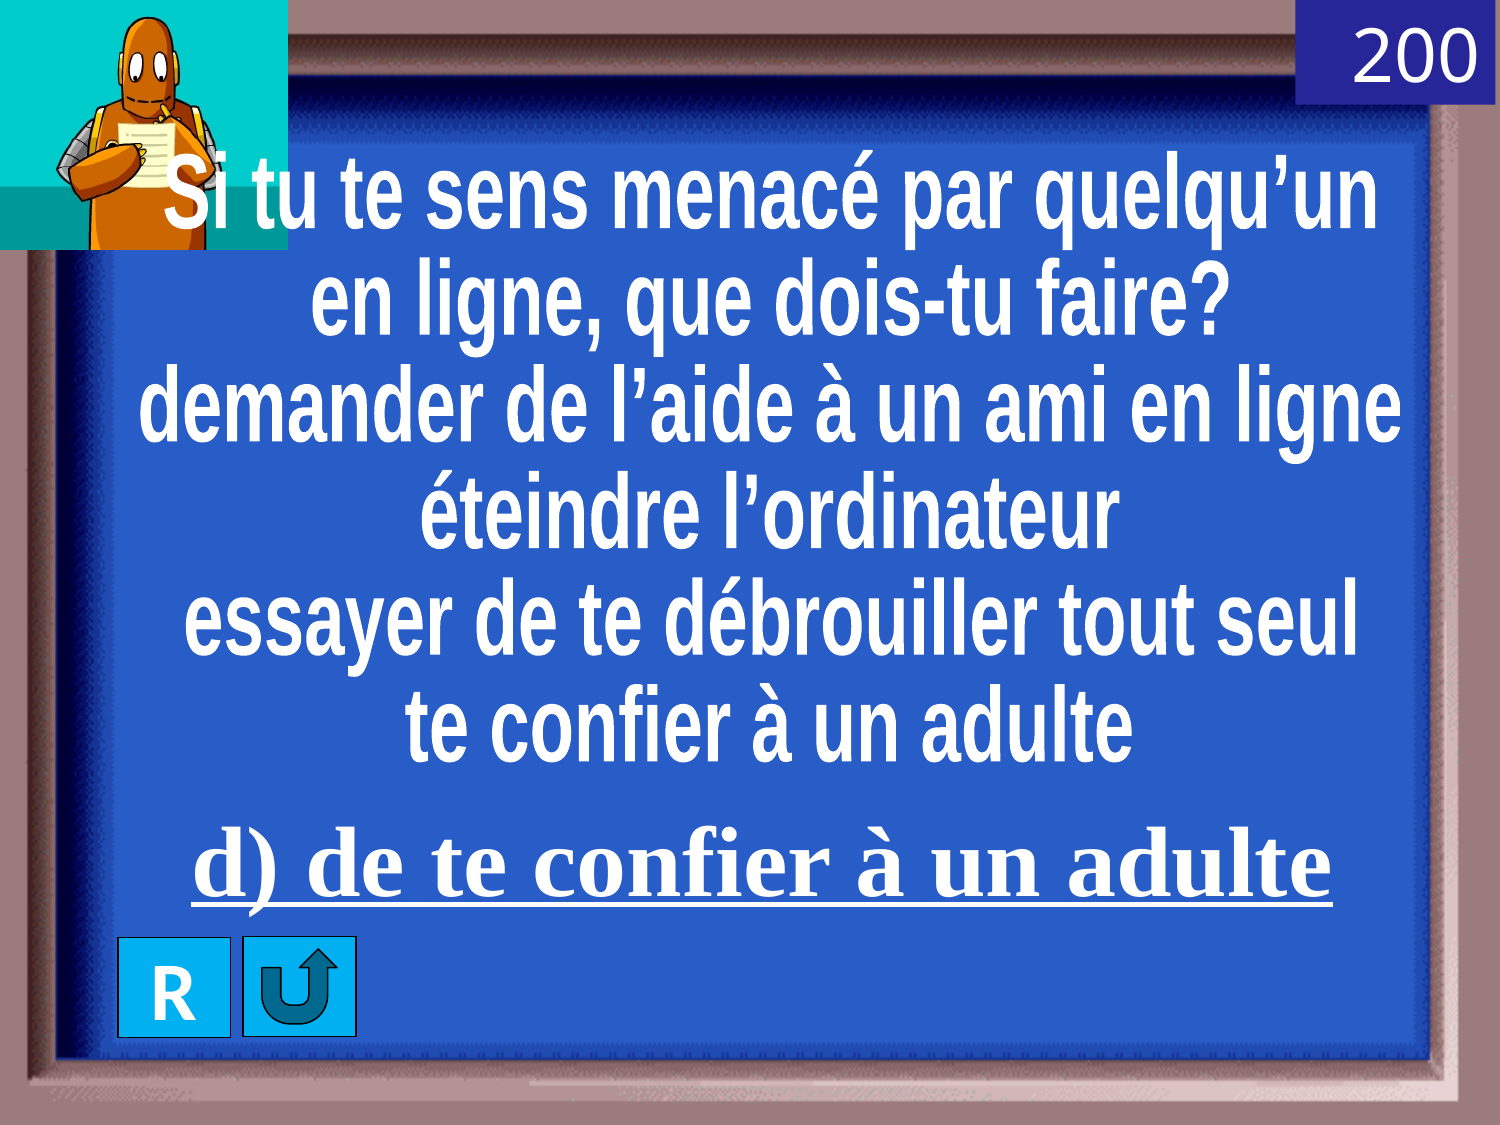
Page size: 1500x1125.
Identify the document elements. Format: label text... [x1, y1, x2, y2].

picture [0, 0, 1500, 1125]
text_box R [117, 937, 231, 1038]
text_box 200 [1295, 0, 1496, 105]
text_box d) de te confier à un adulte [124, 788, 1400, 924]
text_box [243, 936, 356, 1037]
